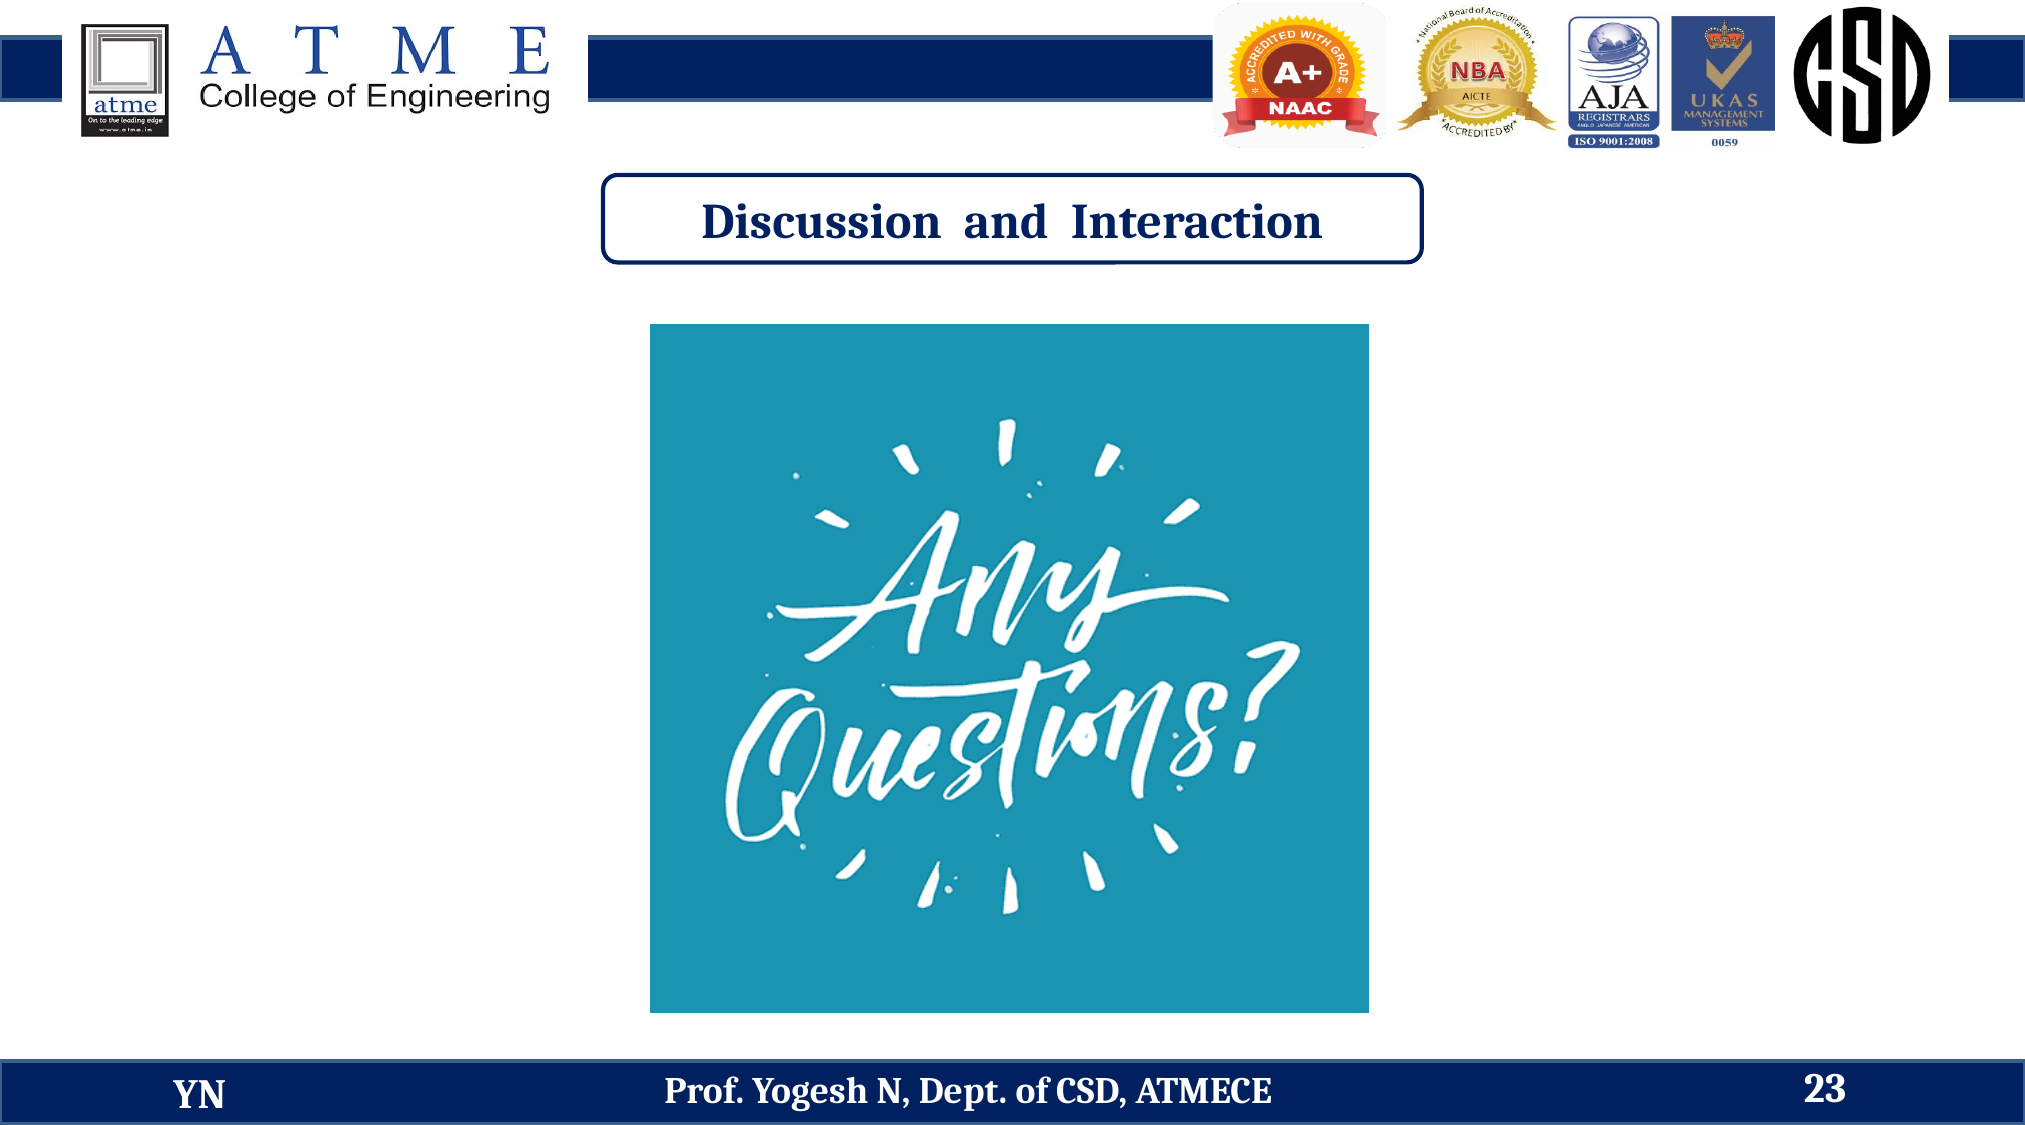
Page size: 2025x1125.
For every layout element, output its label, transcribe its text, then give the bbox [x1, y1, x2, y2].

text_box 23 [1625, 1053, 2025, 1119]
picture [649, 324, 1370, 1013]
picture [1212, 0, 1949, 150]
picture [62, 0, 588, 157]
text_box YN [0, 1059, 400, 1125]
text_box Discussion and Interaction [600, 172, 1424, 265]
text_box Prof. Yogesh N, Dept. of CSD, ATMECE [562, 1058, 1375, 1119]
